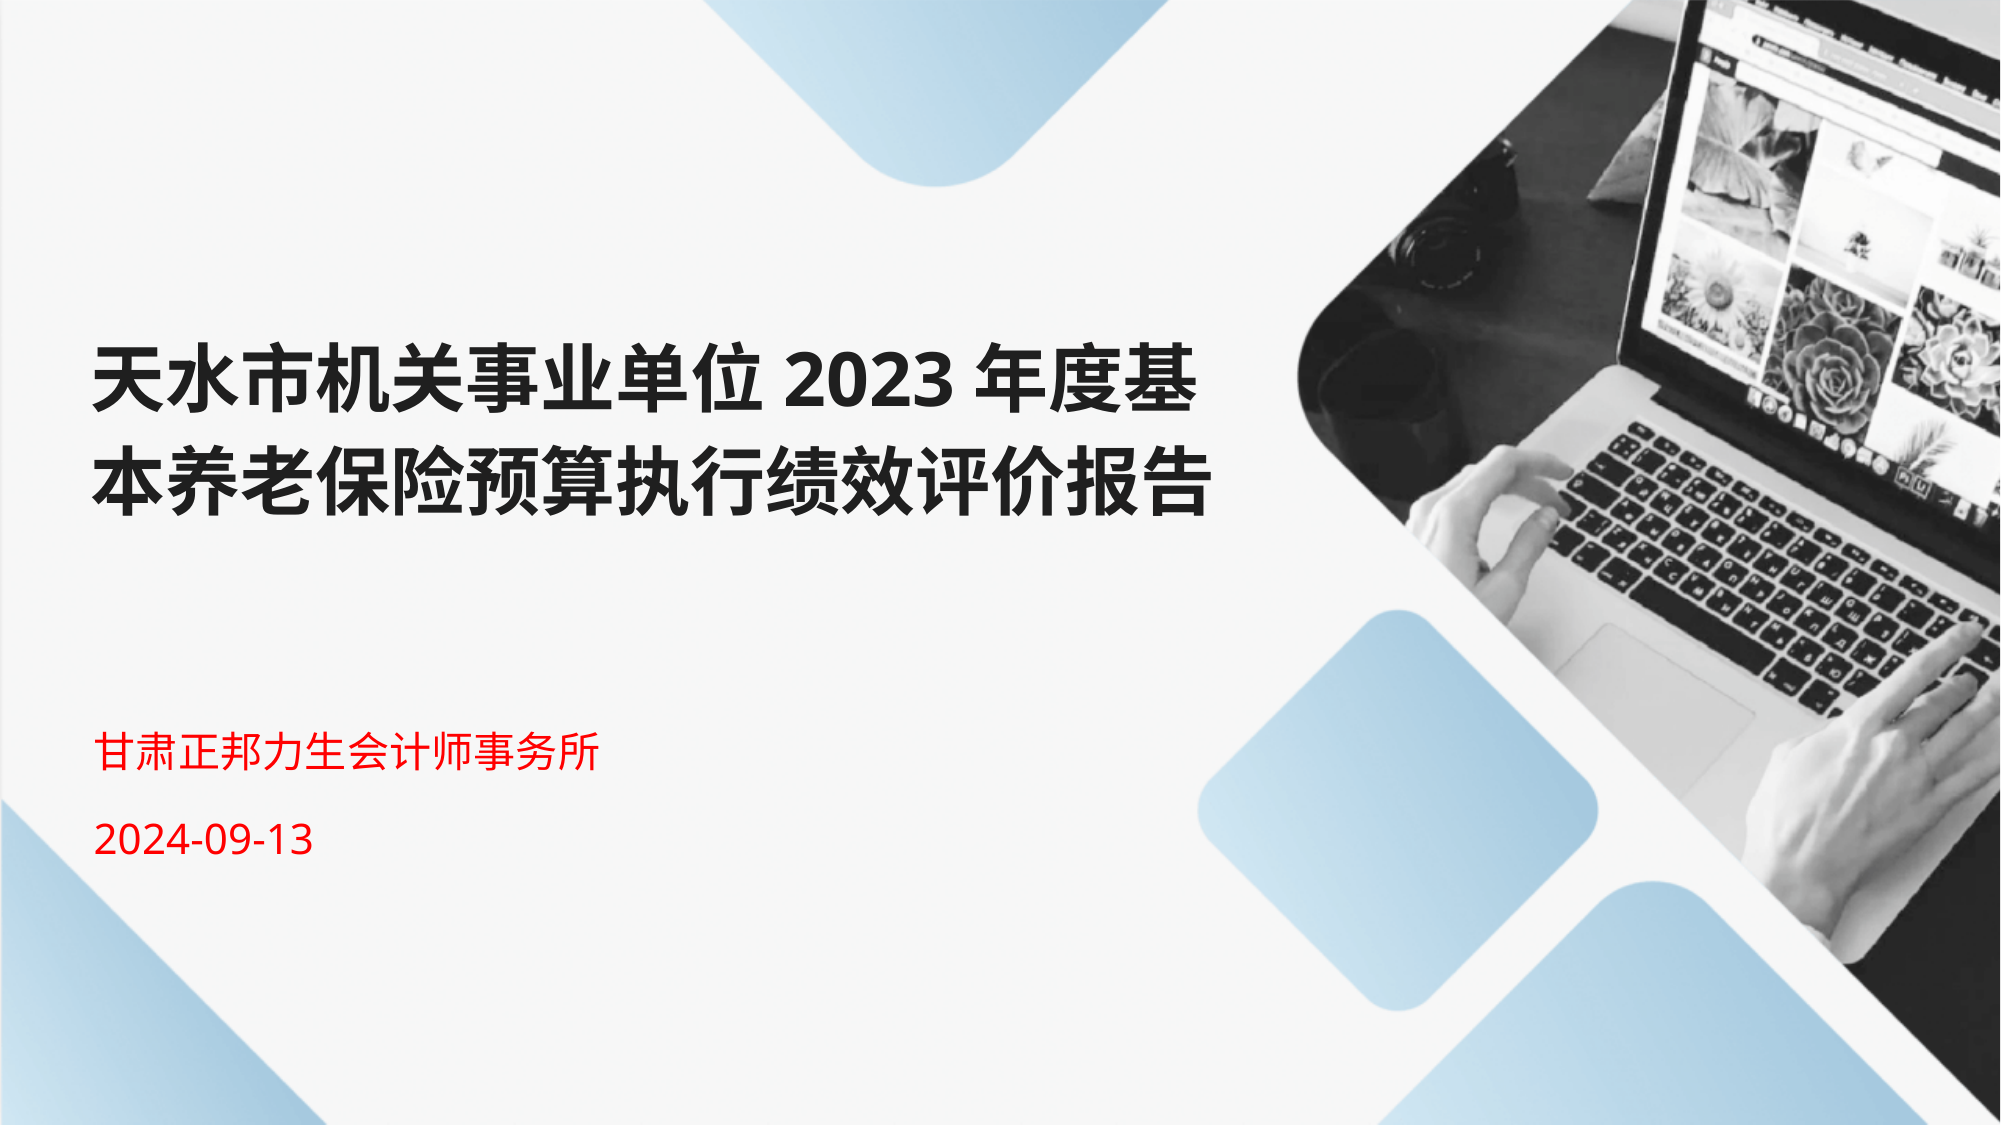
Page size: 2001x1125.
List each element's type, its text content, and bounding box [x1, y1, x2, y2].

text_box 2024-09-13 [74, 791, 628, 875]
picture [0, 0, 2001, 1125]
text_box 甘肃正邦力生会计师事务所 [74, 704, 761, 788]
text_box 天水市机关事业单位2023年度基本养老保险预算执行绩效评价报告 [71, 250, 1241, 593]
